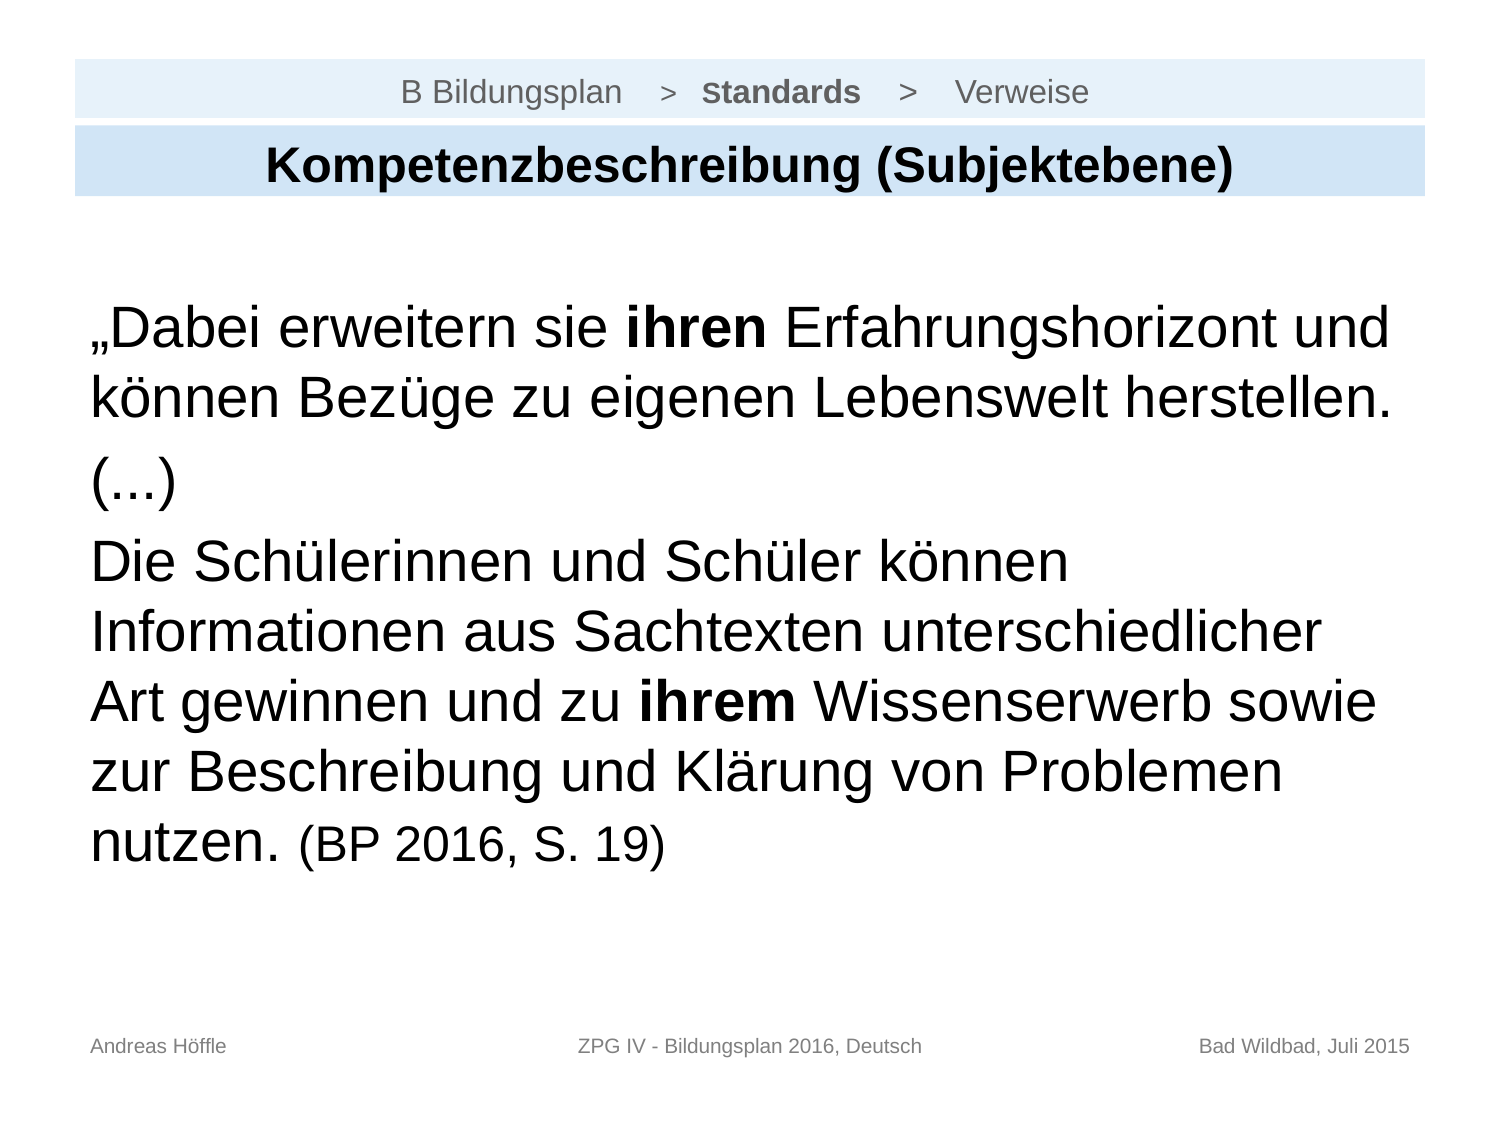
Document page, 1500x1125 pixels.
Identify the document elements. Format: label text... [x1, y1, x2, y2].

list „Dabei erweitern sie ihren Erfahrungshorizont und können Bezüge zu eigenen Lebenswelt herstellen. (...) Die Schülerinnen und Schüler können Informationen aus Sachtexten unterschiedlicher Art gewinnen und zu ihrem Wissenserwerb sowie zur Beschreibung und Klärung von Problemen nutzen. (BP 2016, S. 19) [74, 281, 1426, 1006]
footer ZPG IV - Bildungsplan 2016, Deutsch [512, 1024, 988, 1101]
list Kompetenzbeschreibung (Subjektebene) [74, 125, 1426, 197]
title B Bildungsplan > Standards > Verweise [74, 58, 1426, 119]
slide_number Andreas Höffle [74, 1024, 426, 1101]
slide_number Bad Wildbad, Juli 2015 [1074, 1024, 1426, 1101]
